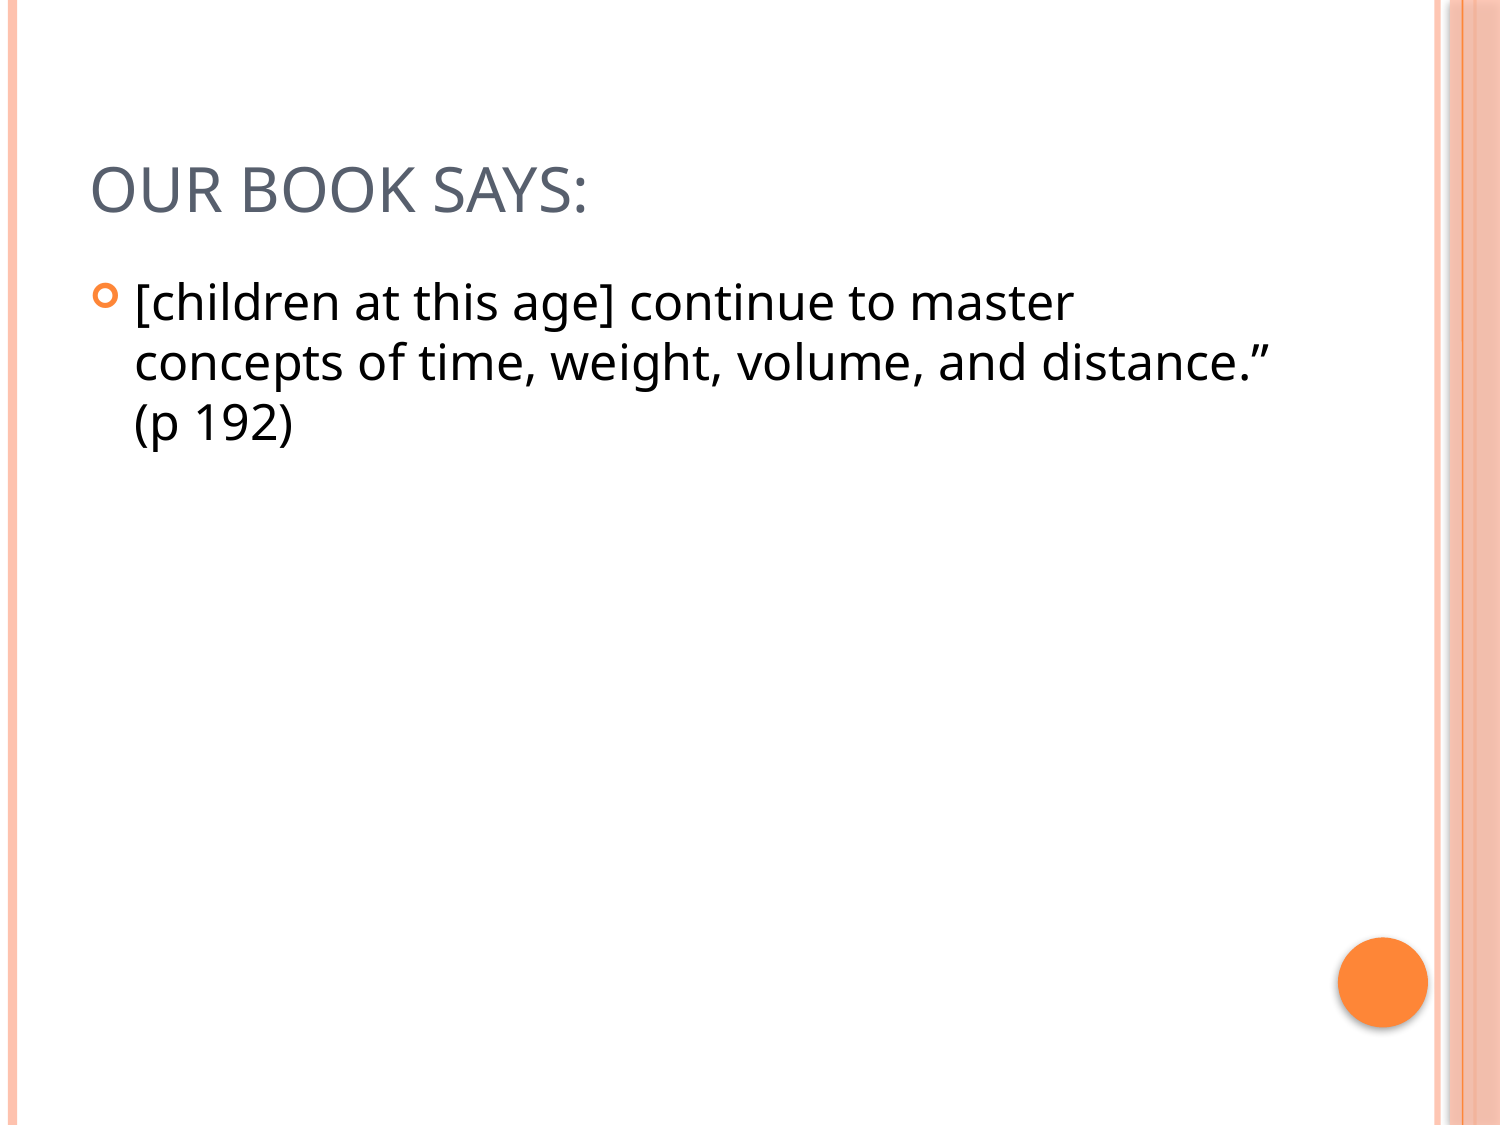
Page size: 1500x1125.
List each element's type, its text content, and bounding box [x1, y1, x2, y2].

list [children at this age] continue to master concepts of time, weight, volume, and distance.” (p 192) [75, 262, 1300, 1062]
title Our book says: [75, 45, 1300, 233]
